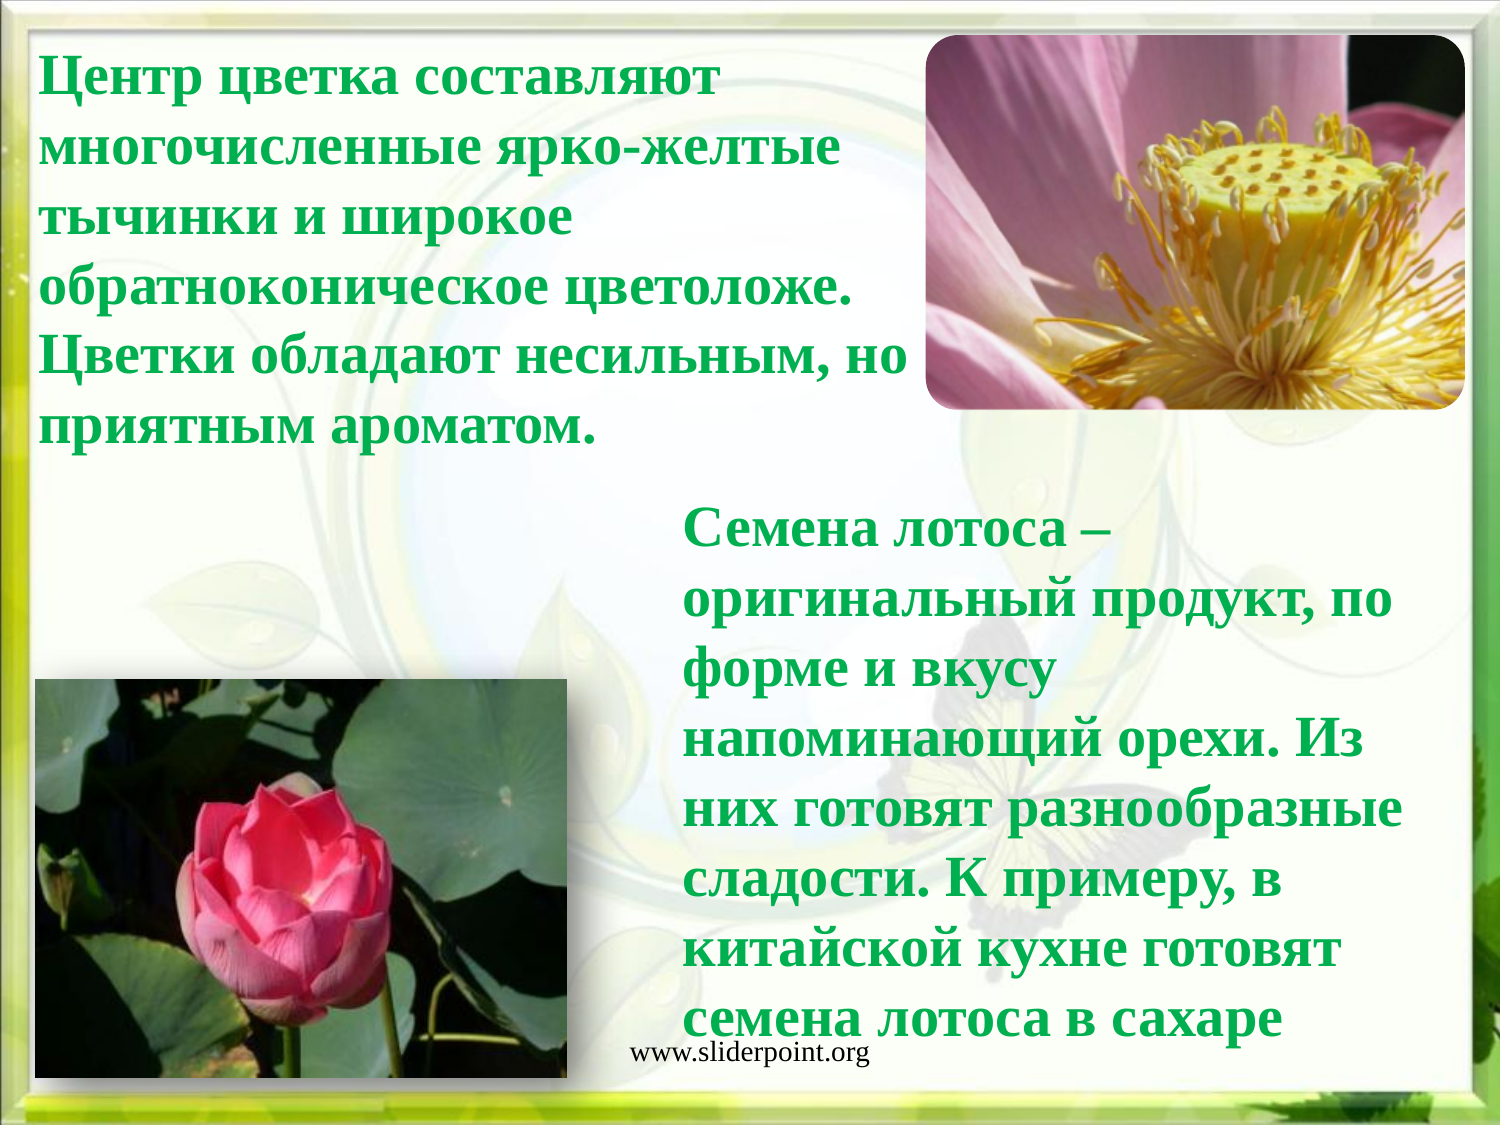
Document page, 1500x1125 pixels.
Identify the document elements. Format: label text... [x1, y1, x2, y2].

text_box Центр цветка составляют многочисленные ярко-желтые тычинки и широкое обратноконическое цветоложе. Цветки обладают несильным, но приятным ароматом. [23, 28, 996, 673]
text_box Семена лотоса – оригинальный продукт, по форме и вкусу напоминающий орехи. Из них готовят разнообразные сладости. К примеру, в китайской кухне готовят семена лотоса в сахаре [667, 480, 1465, 1055]
picture [0, 0, 1500, 1125]
footer www.sliderpoint.org [512, 1024, 988, 1103]
